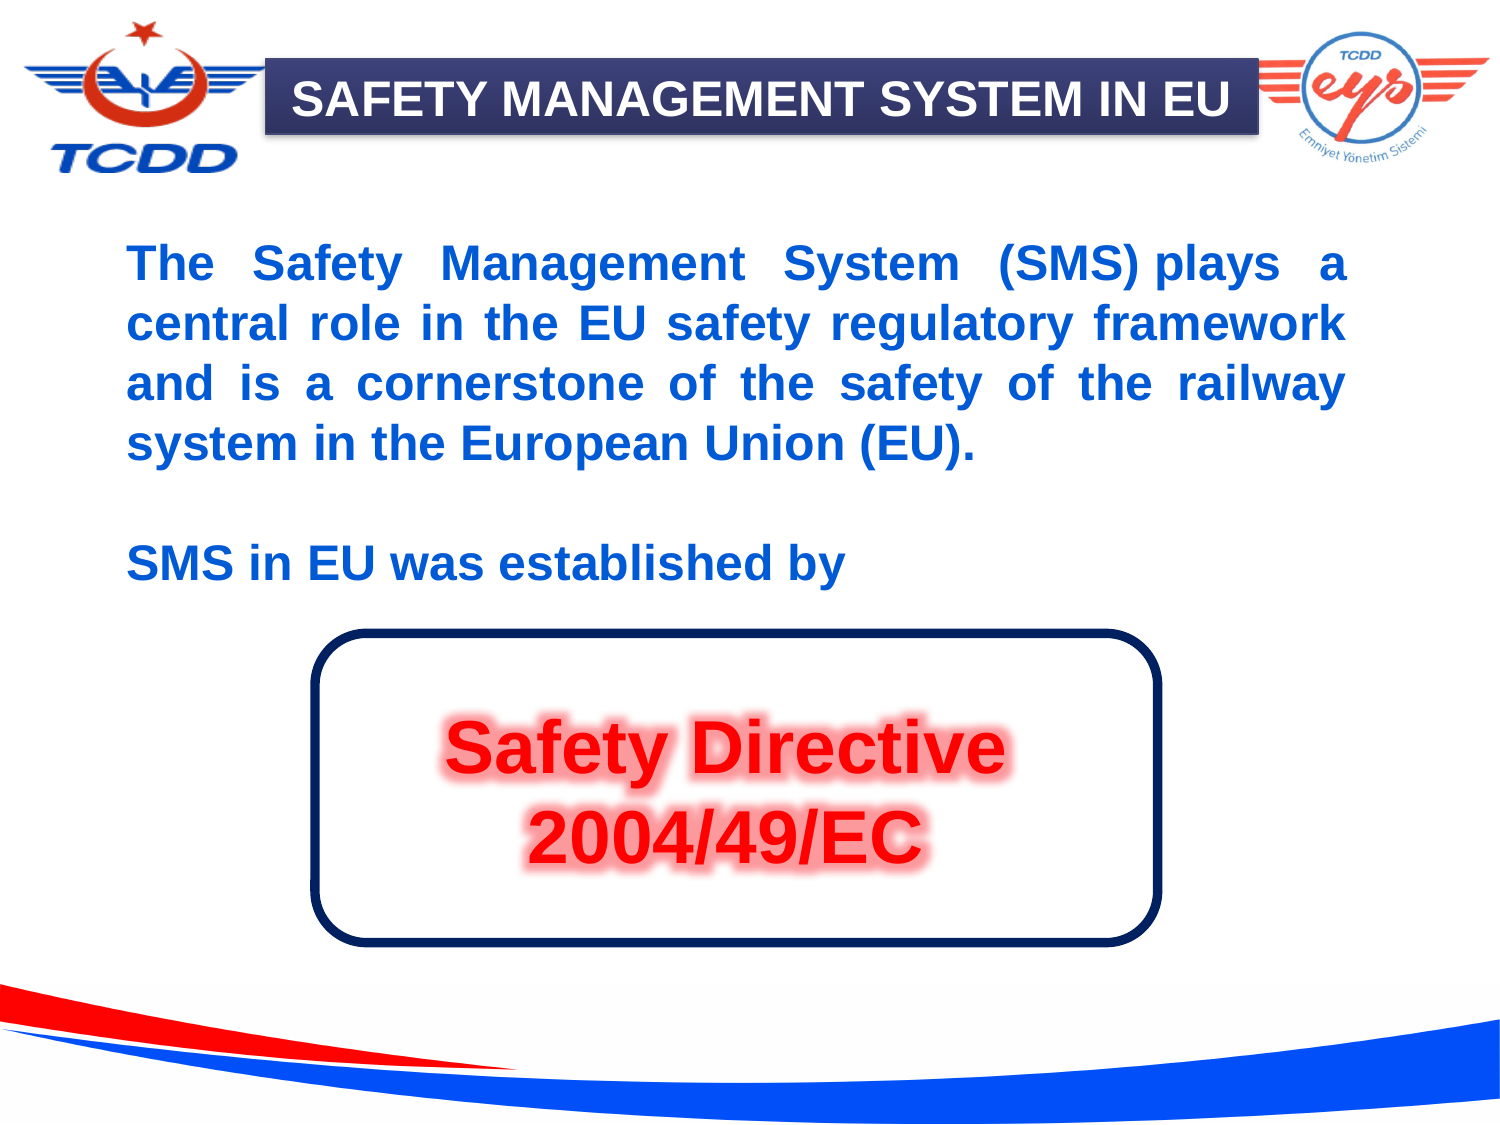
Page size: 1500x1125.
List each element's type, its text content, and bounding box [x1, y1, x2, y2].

picture [1224, 0, 1500, 173]
text_box [312, 631, 1160, 945]
text_box SAFETY MANAGEMENT SYSTEM IN EU [269, 58, 1219, 135]
picture [0, 984, 1500, 1124]
picture [23, 20, 266, 173]
text_box The Safety Management System (SMS) plays a central role in the EU safety regulatory framework and is a cornerstone of the safety of the railway system in the European Union (EU). SMS in EU was established by [112, 222, 1363, 598]
